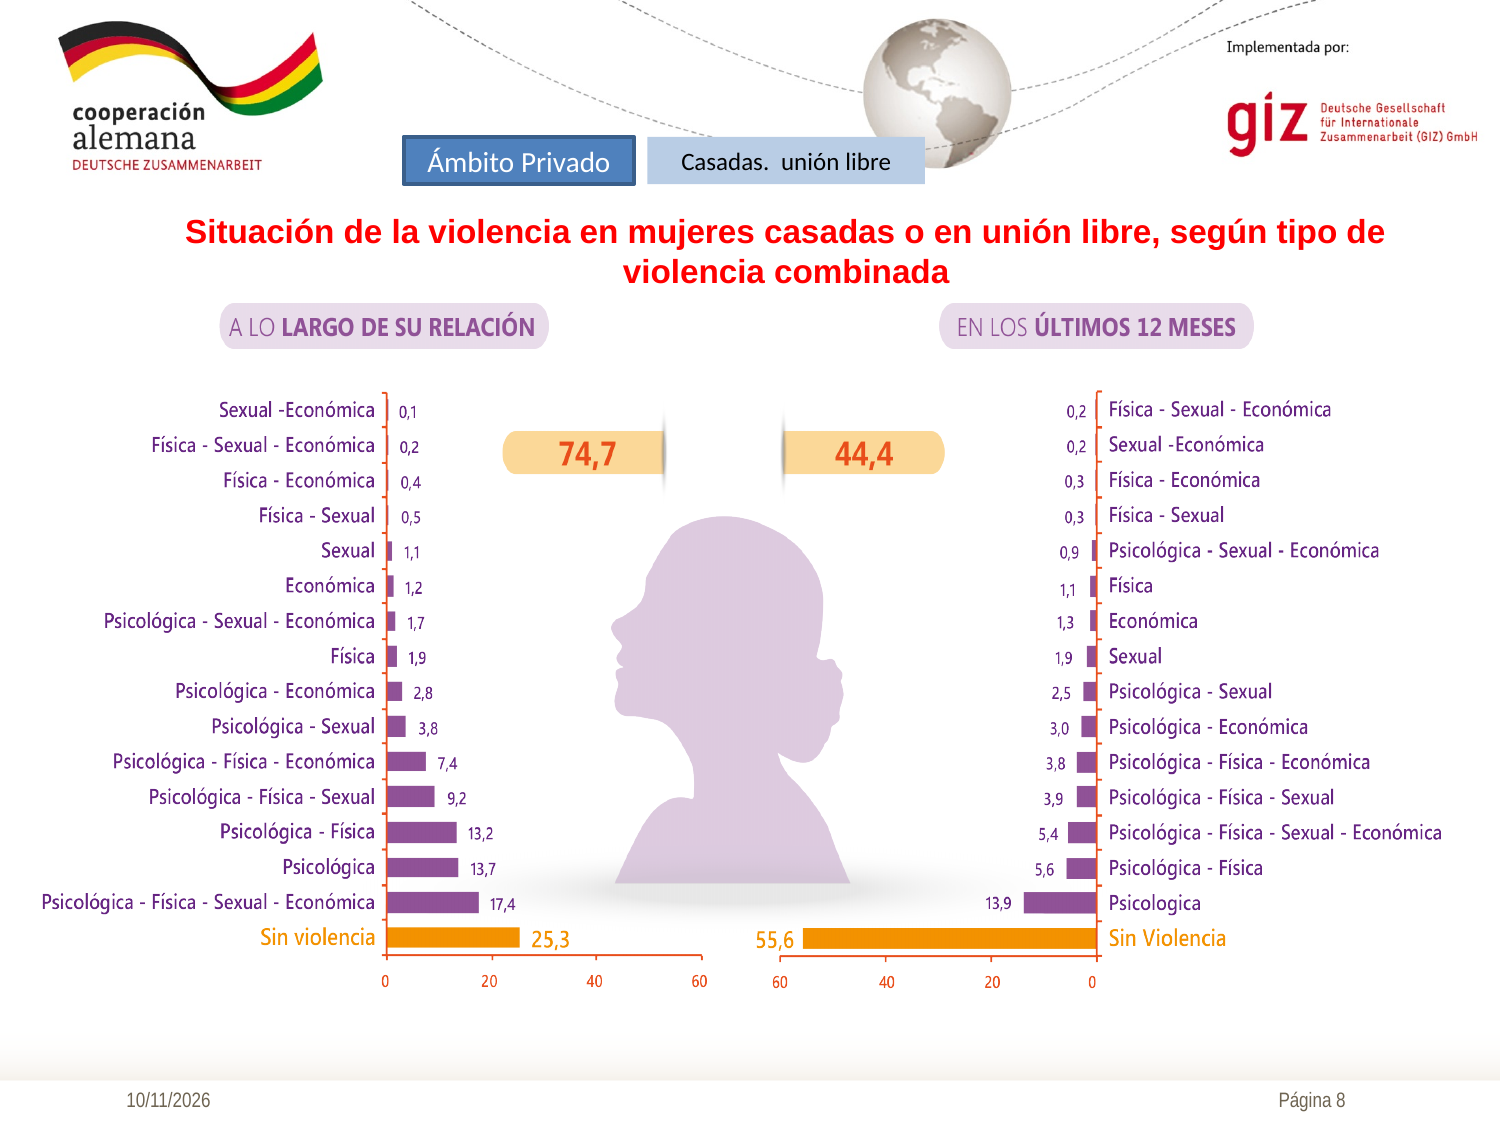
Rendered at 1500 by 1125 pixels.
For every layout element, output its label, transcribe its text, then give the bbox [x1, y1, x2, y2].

picture [0, 302, 1500, 1081]
text_box Situación de la violencia en mujeres casadas o en unión libre, según tipo de violencia combinada [162, 203, 1410, 300]
text_box Casadas. unión libre [647, 136, 925, 185]
text_box Ámbito Privado [403, 136, 634, 185]
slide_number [111, 1079, 325, 1121]
picture [0, 0, 1500, 188]
